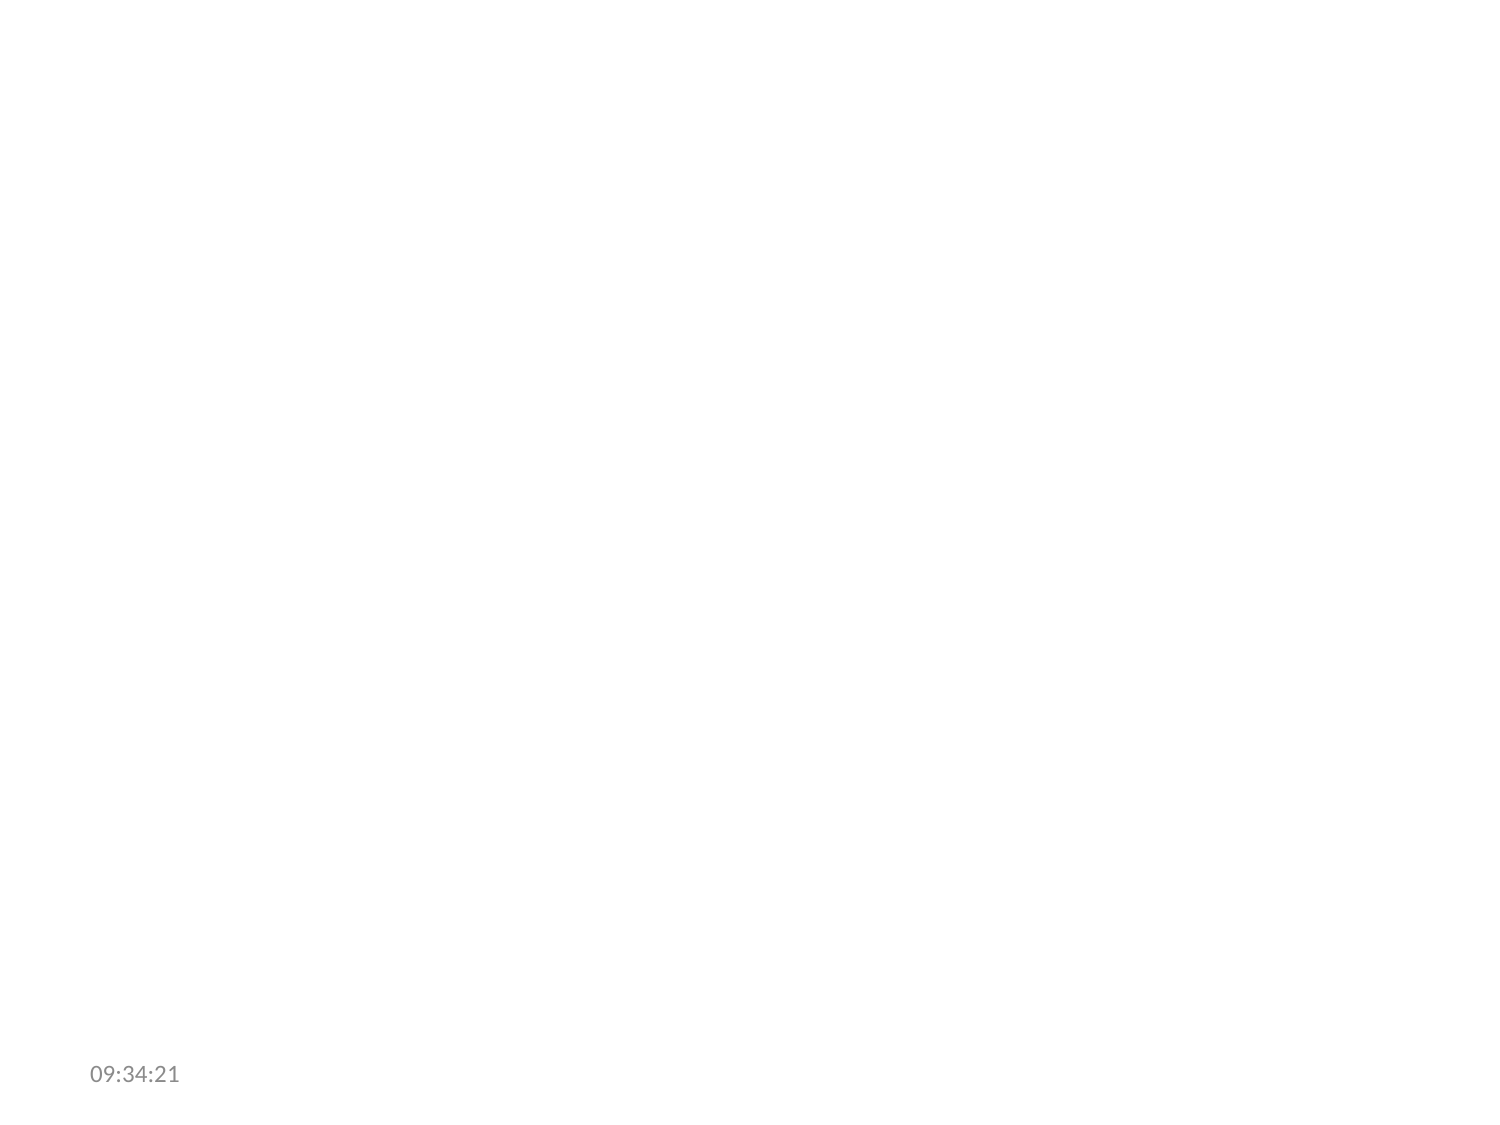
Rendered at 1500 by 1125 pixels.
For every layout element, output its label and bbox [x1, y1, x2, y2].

slide_number [75, 1042, 425, 1103]
